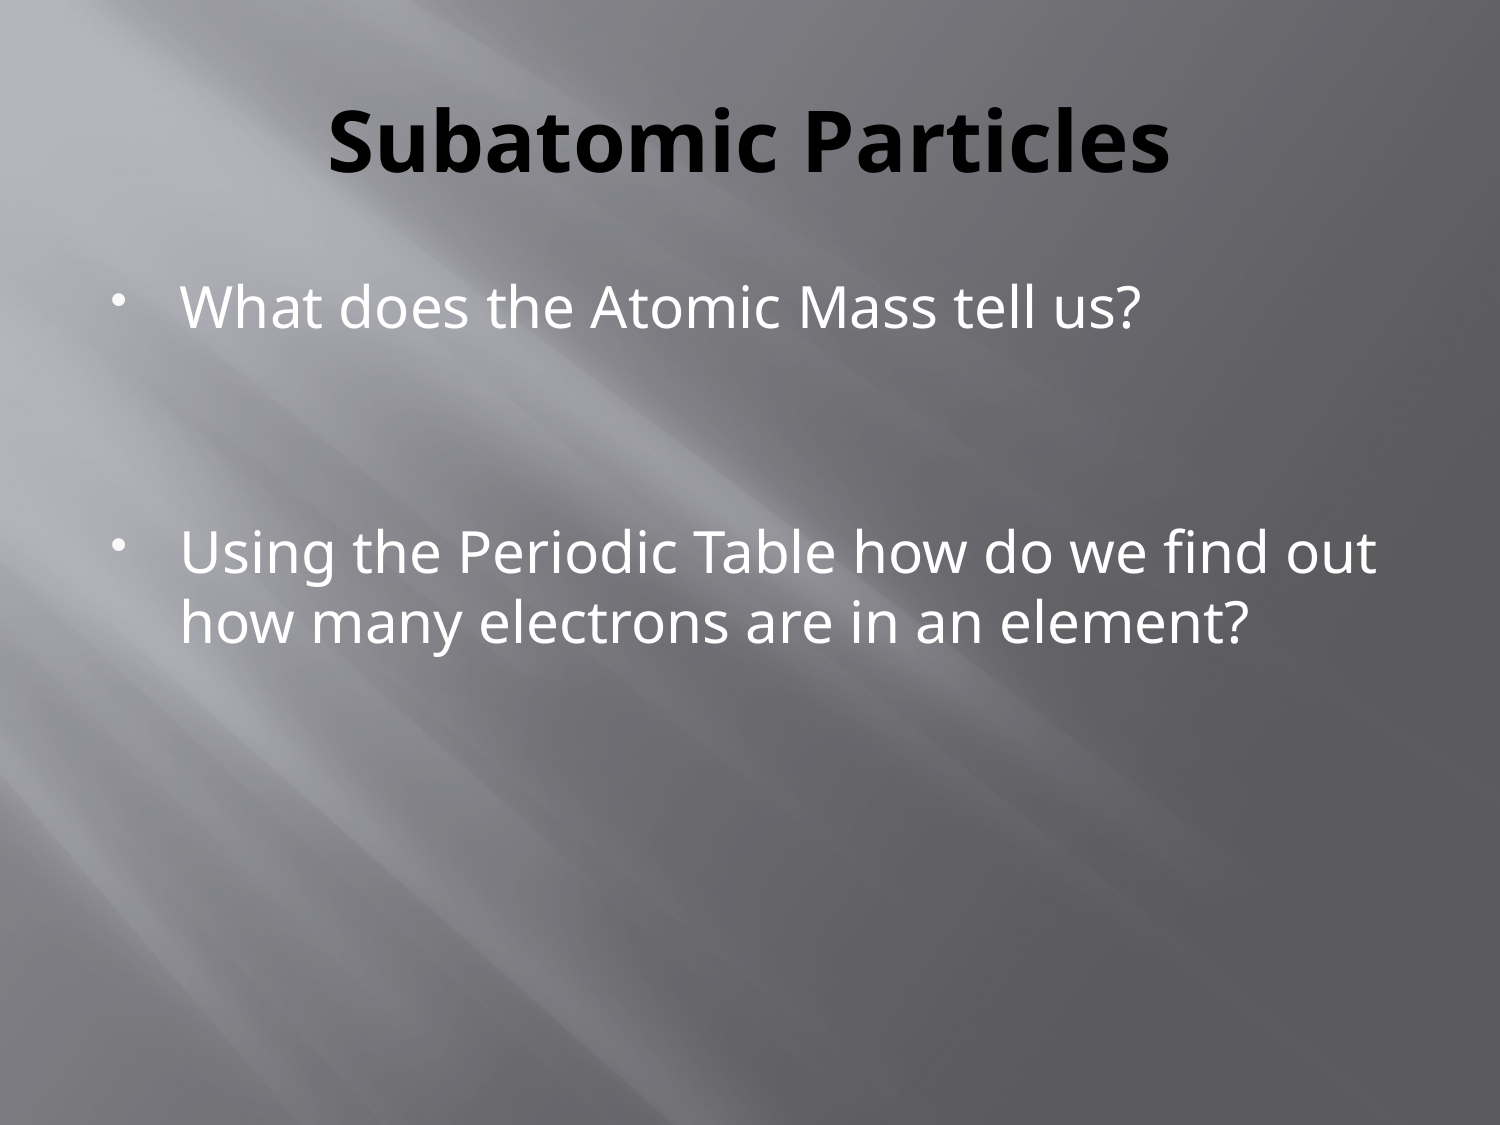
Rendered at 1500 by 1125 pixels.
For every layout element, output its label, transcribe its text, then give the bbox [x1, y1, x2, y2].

list What does the Atomic Mass tell us? Using the Periodic Table how do we find out how many electrons are in an element? [75, 262, 1425, 1035]
title Subatomic Particles [75, 45, 1425, 233]
